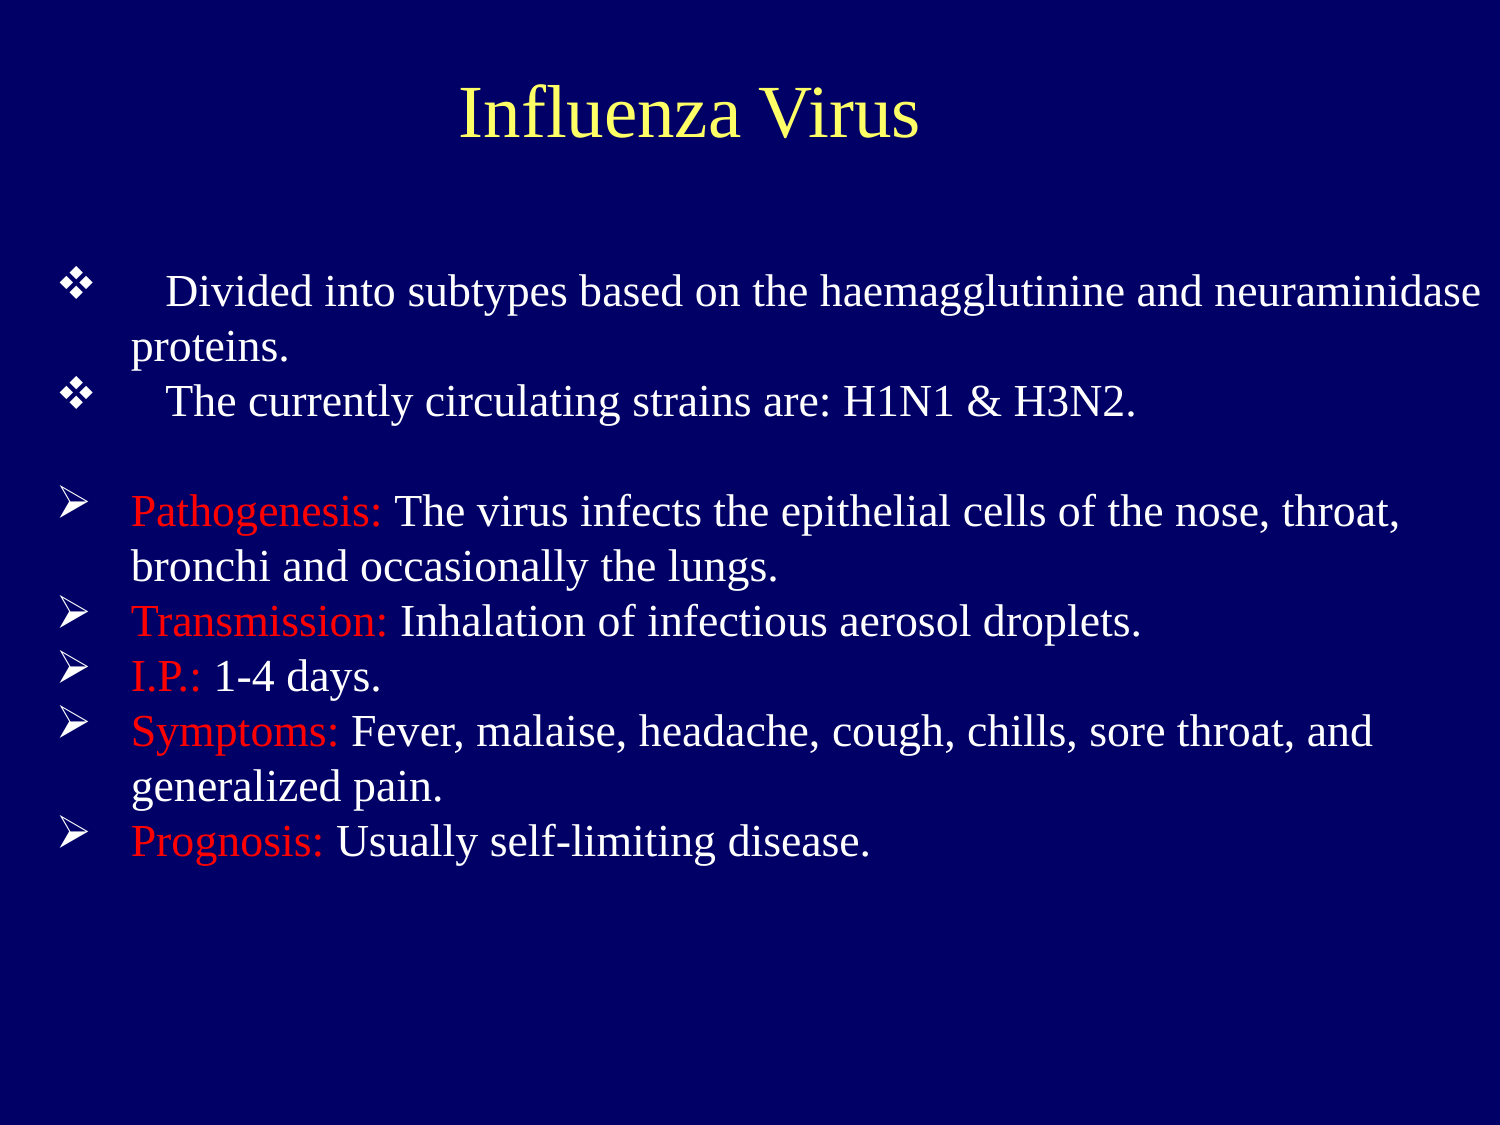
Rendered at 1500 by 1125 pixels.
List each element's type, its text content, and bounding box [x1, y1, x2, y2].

text_box Influenza Virus [100, 54, 1317, 143]
text_box Divided into subtypes based on the haemagglutinine and neuraminidase proteins. The currently circulating strains are: H1N1 & H3N2. Pathogenesis: The virus infects the epithelial cells of the nose, throat, bronchi and occasionally the lungs. Transmission: Inhalation of infectious aerosol droplets. I.P.: 1-4 days. Symptoms: Fever, malaise, headache, cough, chills, sore throat, and generalized pain. Prognosis: Usually self-limiting disease. [41, 143, 1500, 995]
